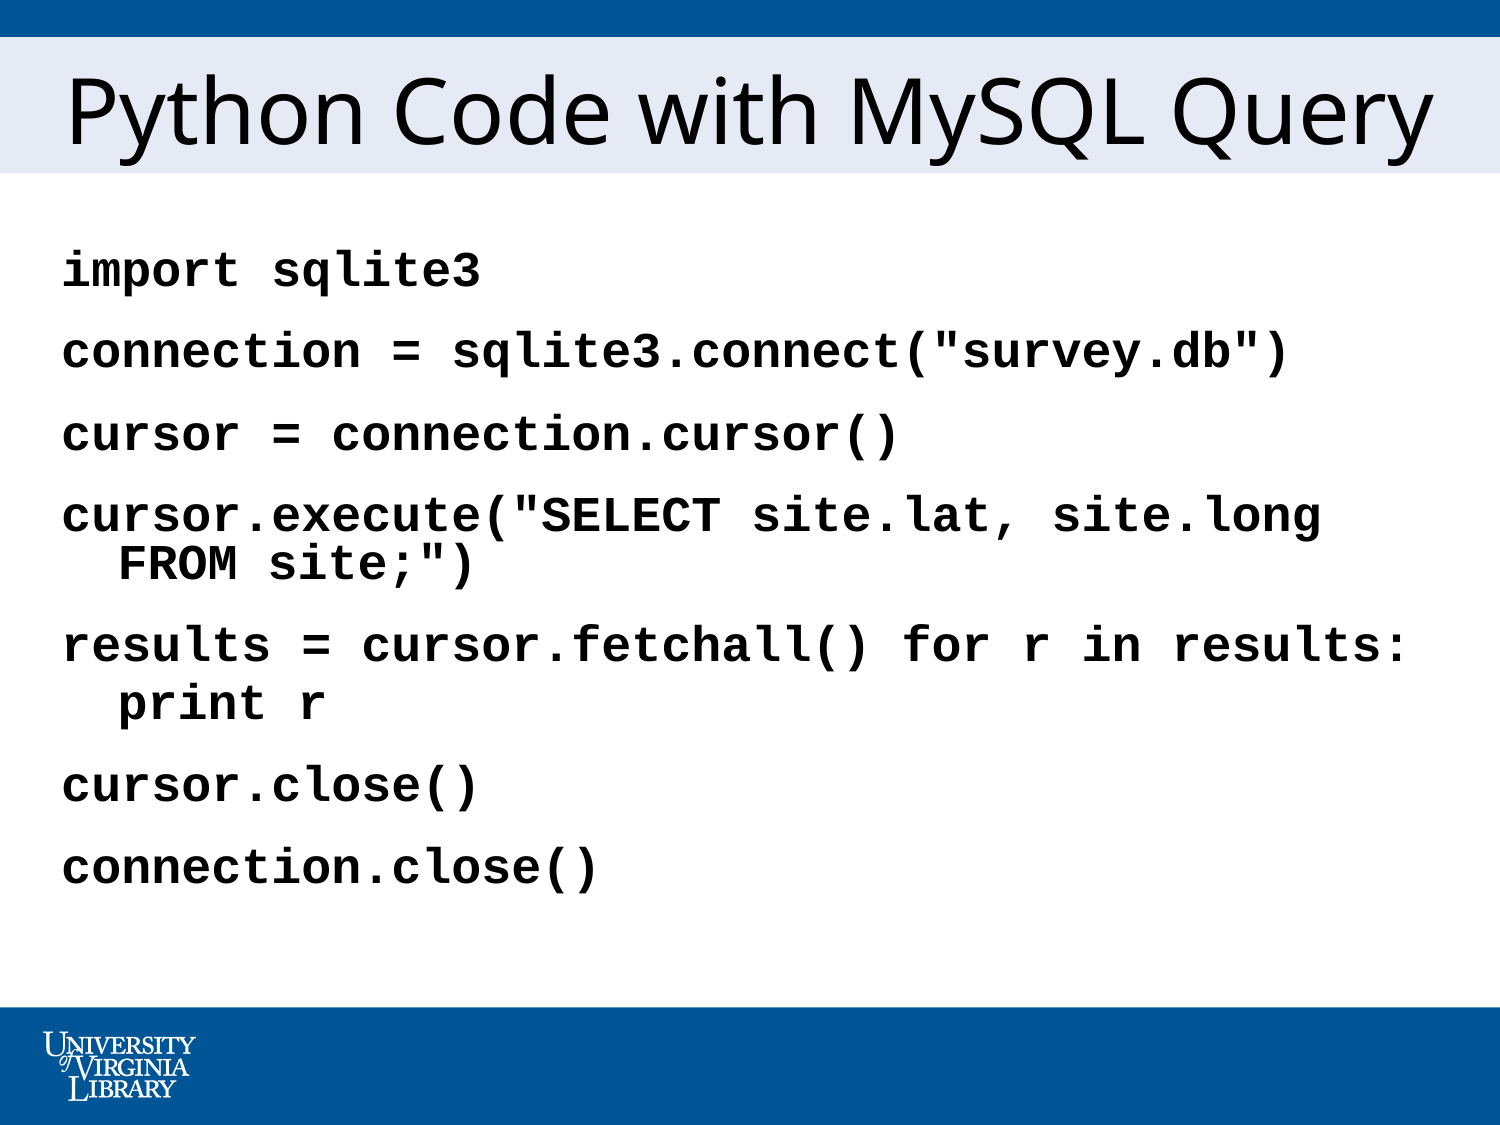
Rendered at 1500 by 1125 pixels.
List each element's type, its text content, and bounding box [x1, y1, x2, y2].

title Python Code with MySQL Query [0, 45, 1500, 175]
picture [0, 0, 1500, 45]
picture [0, 175, 1500, 1125]
list import sqlite3 connection = sqlite3.connect("survey.db") cursor = connection.cursor() cursor.execute("SELECT site.lat, site.long FROM site;") results = cursor.fetchall() for r in results: print r cursor.close() connection.close() [46, 240, 1454, 966]
